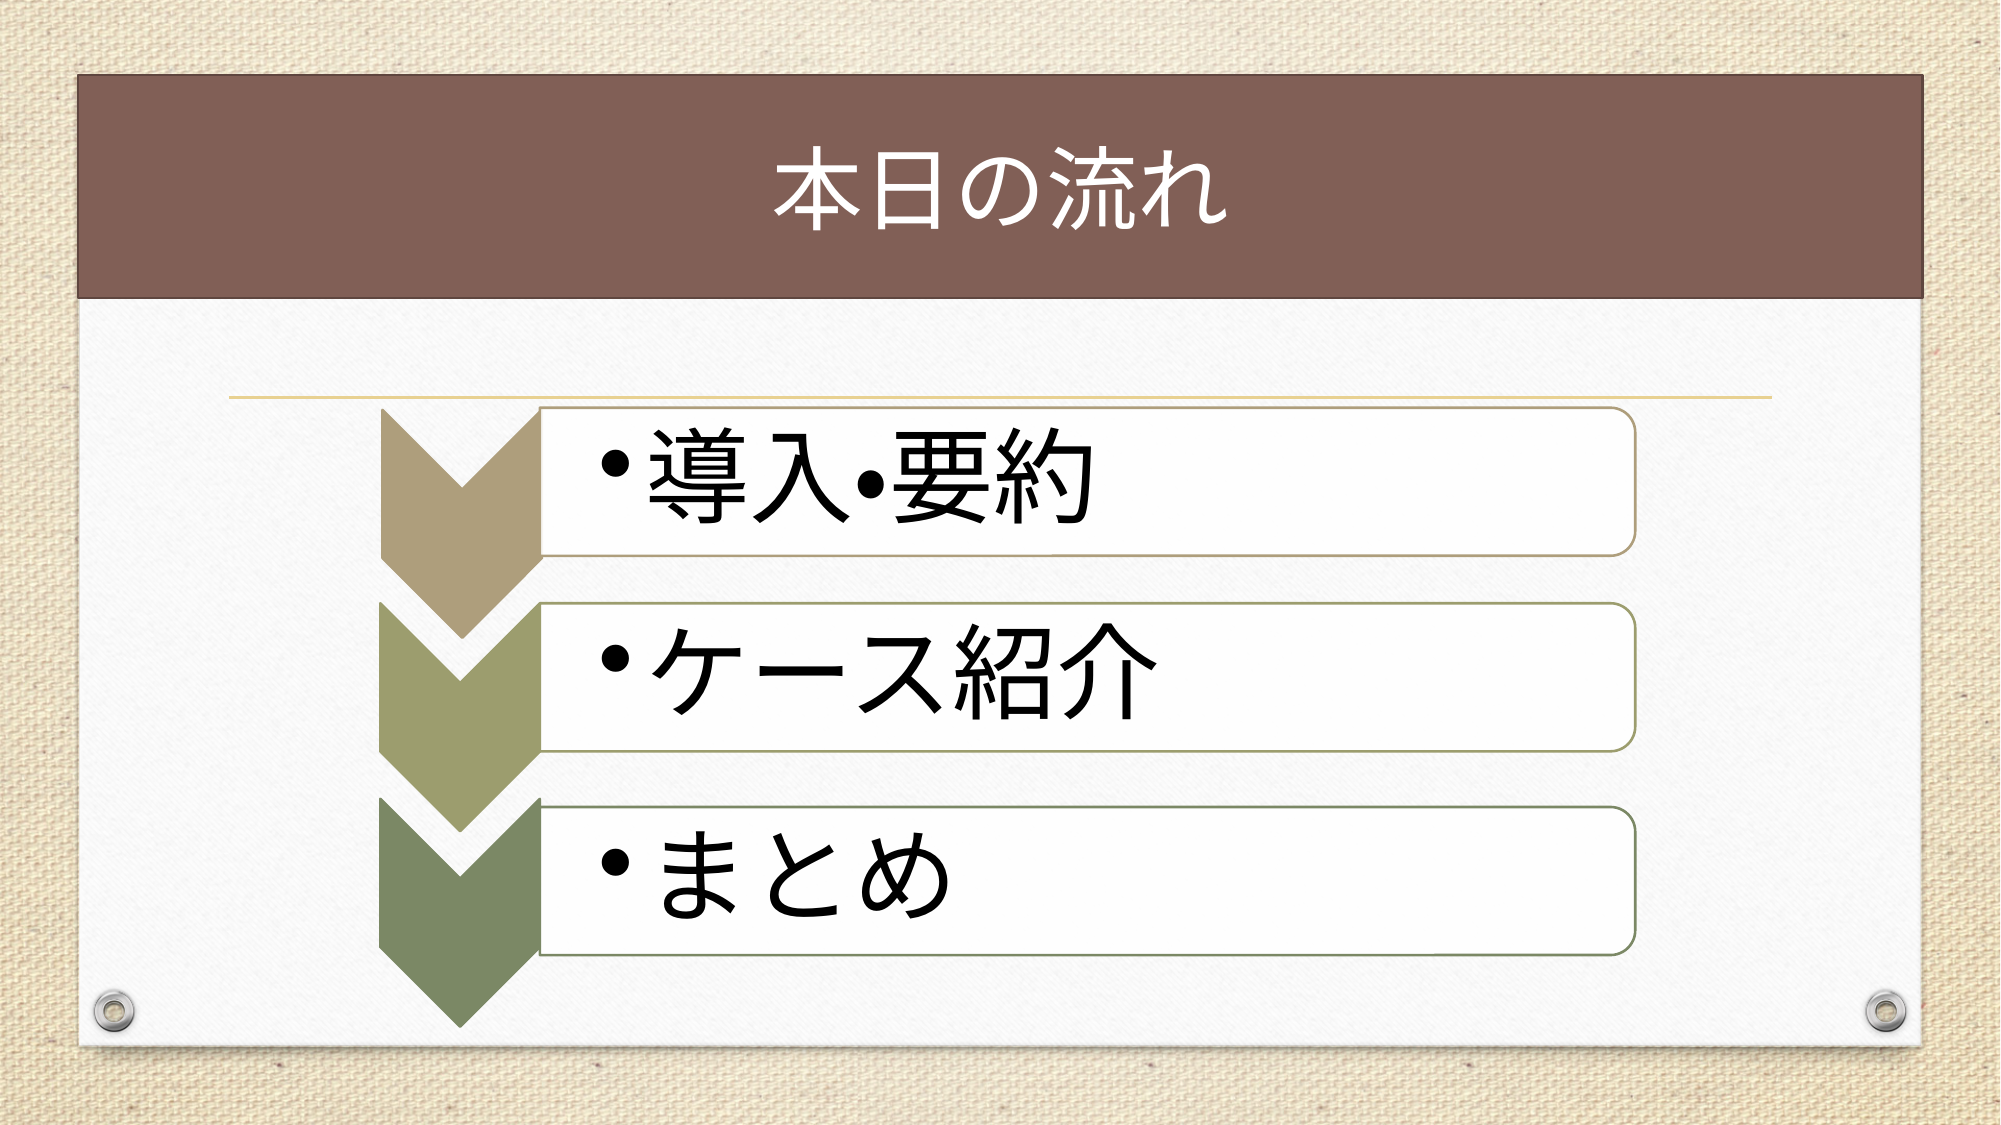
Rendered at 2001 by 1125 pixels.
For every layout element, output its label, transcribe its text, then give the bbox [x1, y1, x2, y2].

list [379, 407, 1636, 1027]
picture [0, 0, 2001, 1125]
title 本日の流れ [77, 74, 1924, 299]
